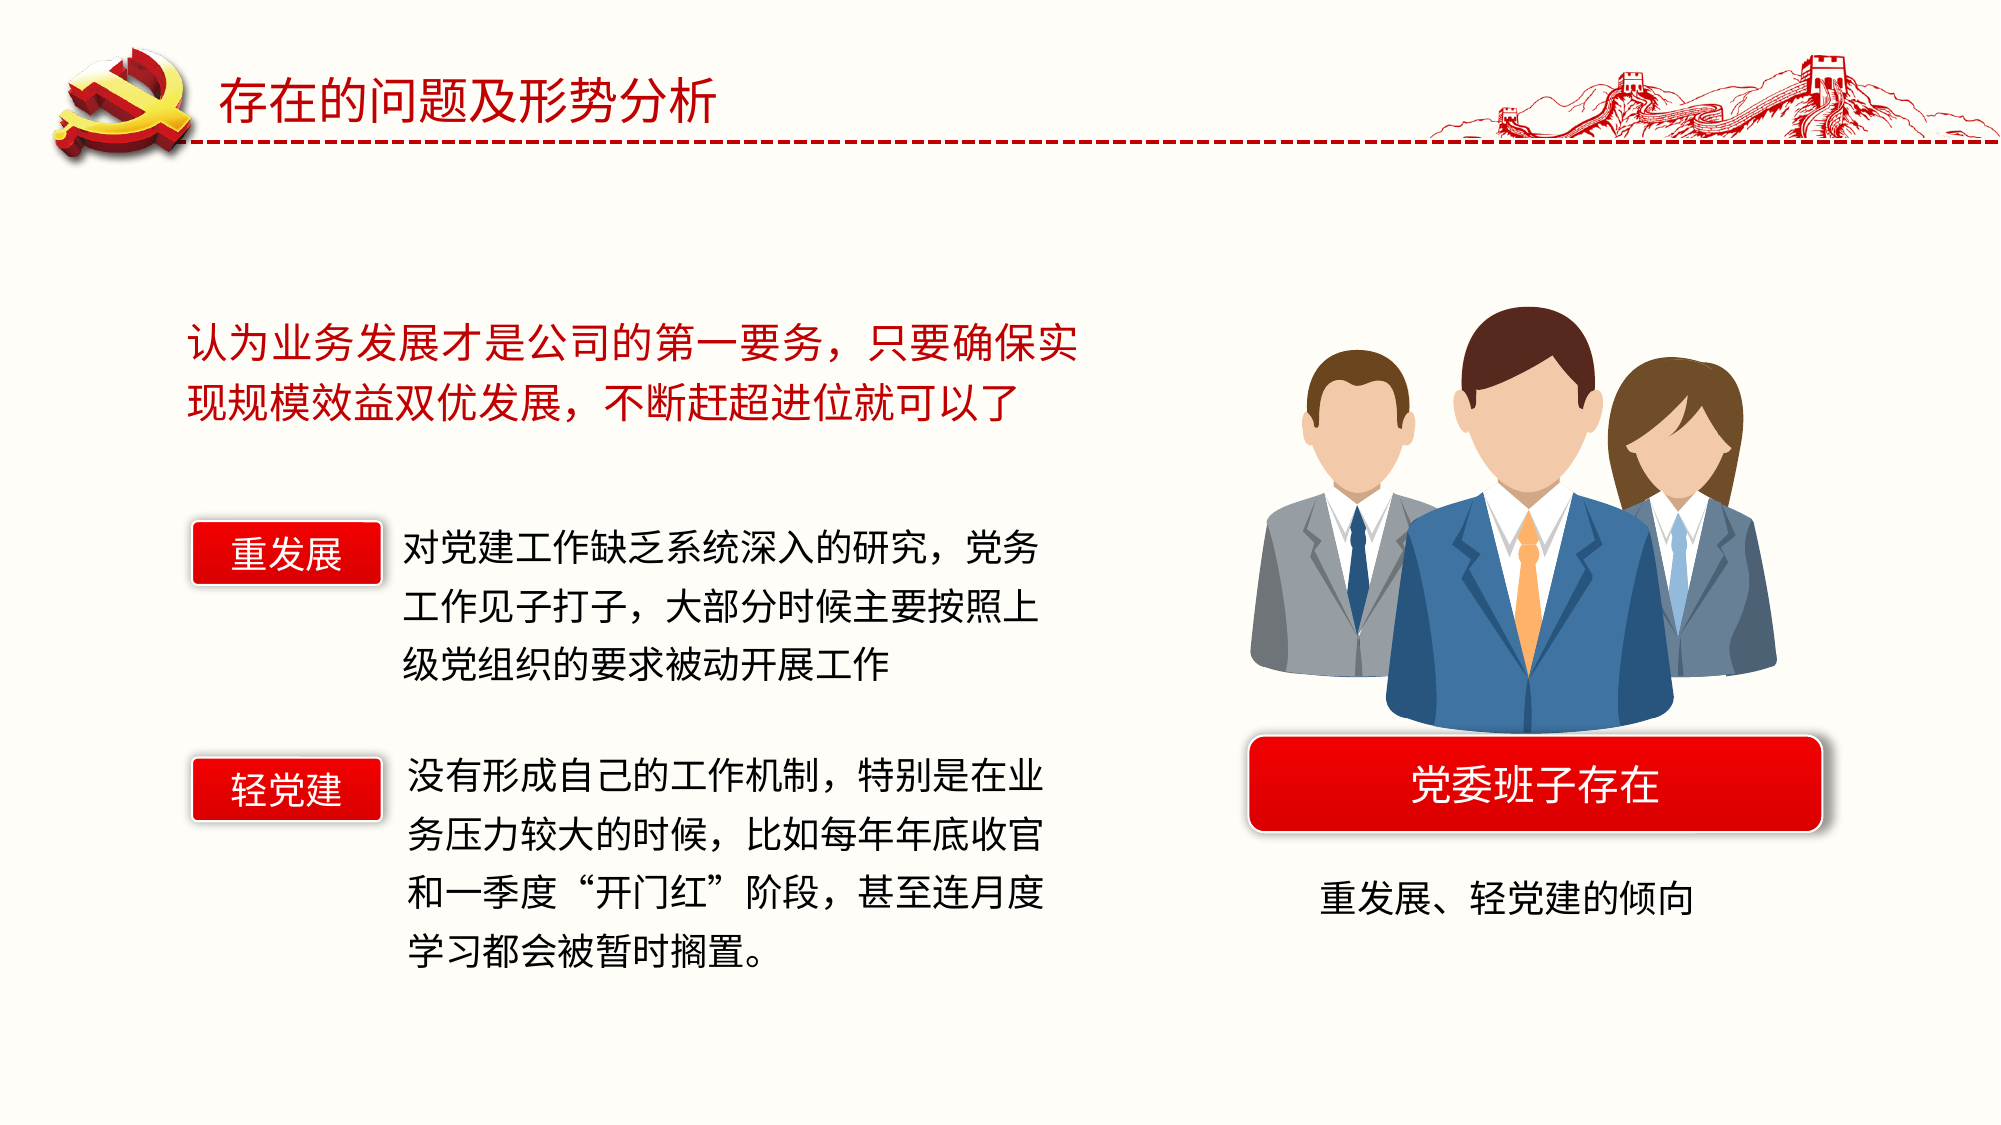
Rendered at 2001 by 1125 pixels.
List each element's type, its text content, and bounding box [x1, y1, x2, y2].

text_box 党委班子存在 [1248, 735, 1823, 833]
text_box 重发展 [191, 521, 382, 585]
text_box 对党建工作缺乏系统深入的研究，党务工作见子打子，大部分时候主要按照上级党组织的要求被动开展工作 [388, 503, 1085, 694]
text_box 轻党建 [191, 757, 382, 822]
text_box 没有形成自己的工作机制，特别是在业务压力较大的时候，比如每年年底收官和一季度“开门红”阶段，甚至连月度学习都会被暂时搁置。 [393, 731, 1085, 980]
picture [1426, 55, 2000, 138]
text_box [1248, 300, 1779, 736]
text_box 存在的问题及形势分析 [203, 61, 734, 137]
text_box 重发展、轻党建的倾向 [1304, 854, 1767, 928]
text_box 认为业务发展才是公司的第一要务，只要确保实现规模效益双优发展，不断赶超进位就可以了 [171, 299, 1094, 435]
picture [48, 45, 202, 170]
